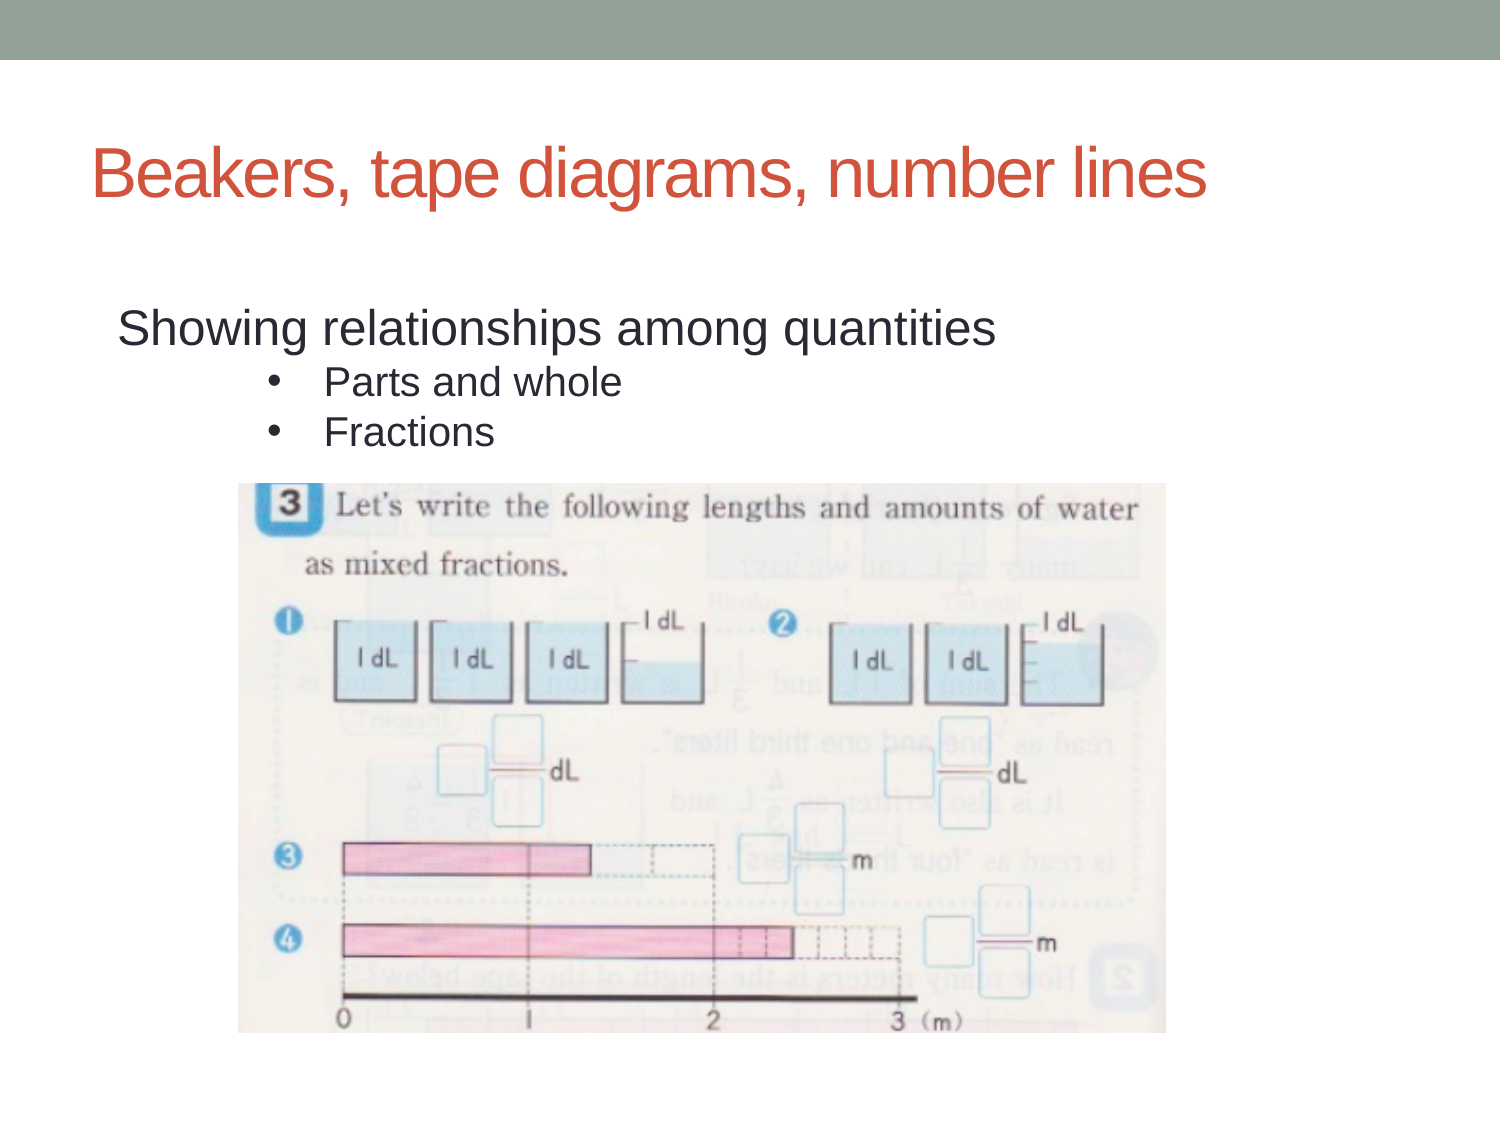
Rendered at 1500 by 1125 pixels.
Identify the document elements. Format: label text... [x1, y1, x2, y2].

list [237, 482, 1167, 1034]
title Beakers, tape diagrams, number lines [75, 87, 1425, 250]
text_box Showing relationships among quantities Parts and whole Fractions [102, 287, 1026, 463]
